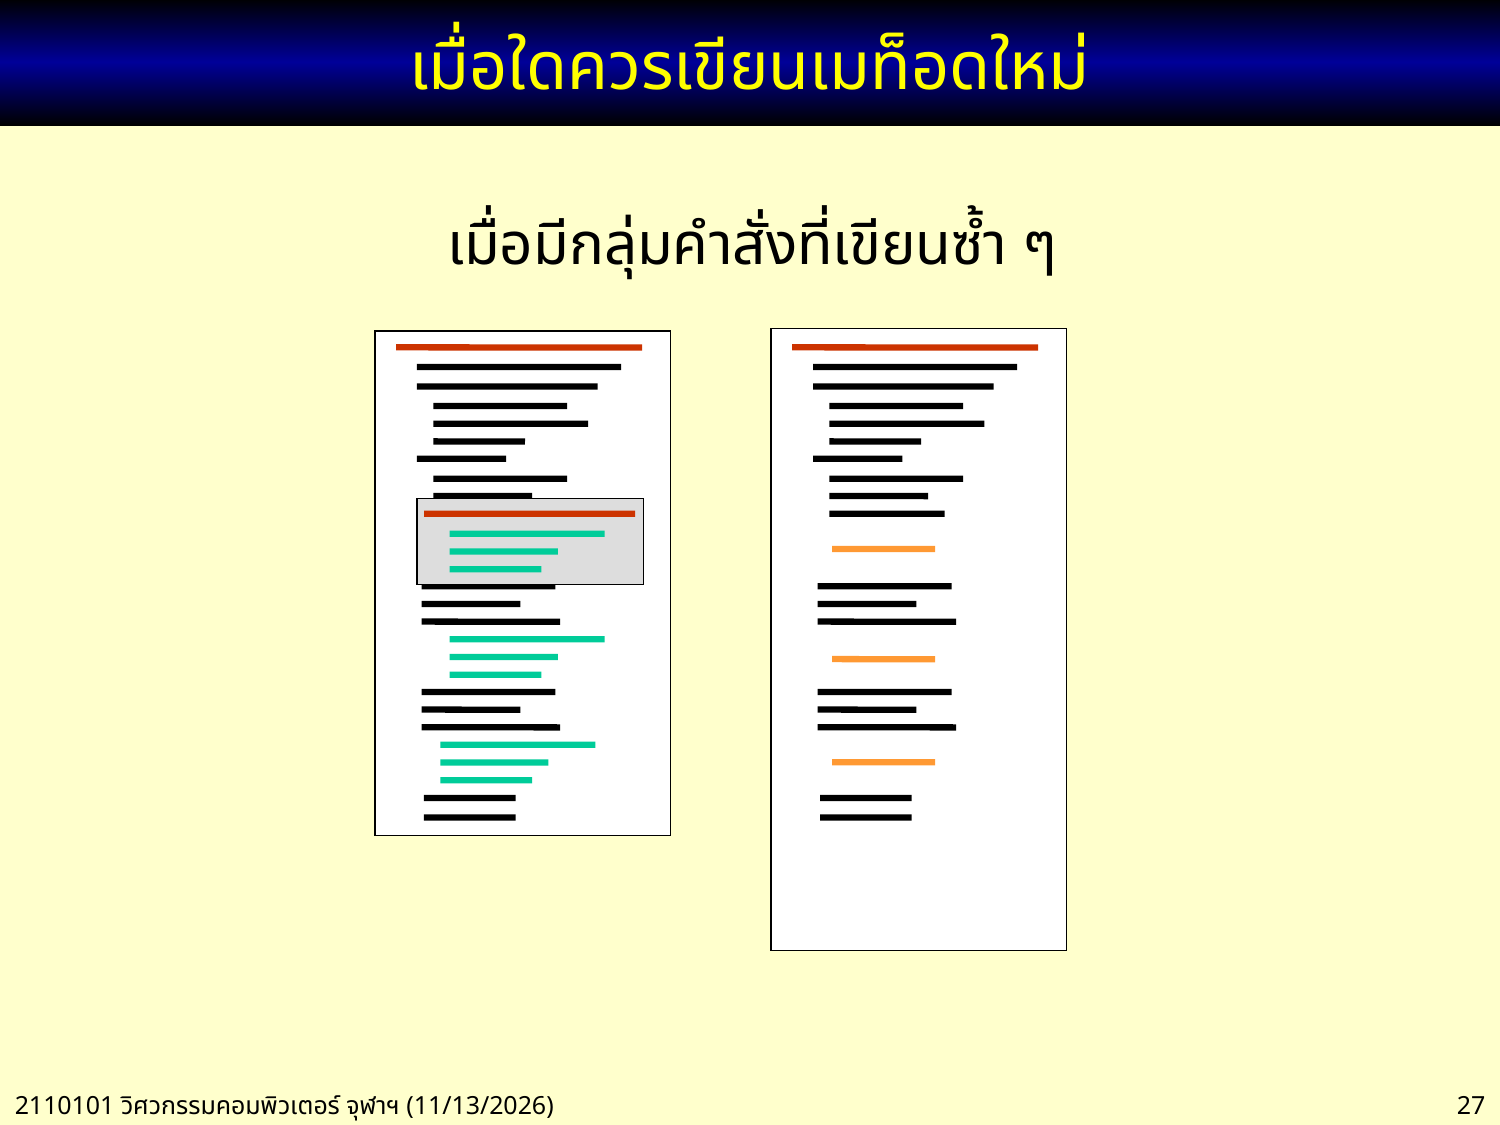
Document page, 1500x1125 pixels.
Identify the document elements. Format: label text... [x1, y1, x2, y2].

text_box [831, 548, 936, 763]
list เมื่อมีกลุ่มคำสั่งที่เขียนซ้ำ ๆ [114, 199, 1390, 322]
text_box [416, 498, 644, 585]
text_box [770, 328, 1067, 951]
title เมื่อใดควรเขียนเมท็อดใหม่ [0, 0, 1500, 126]
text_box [374, 330, 671, 836]
